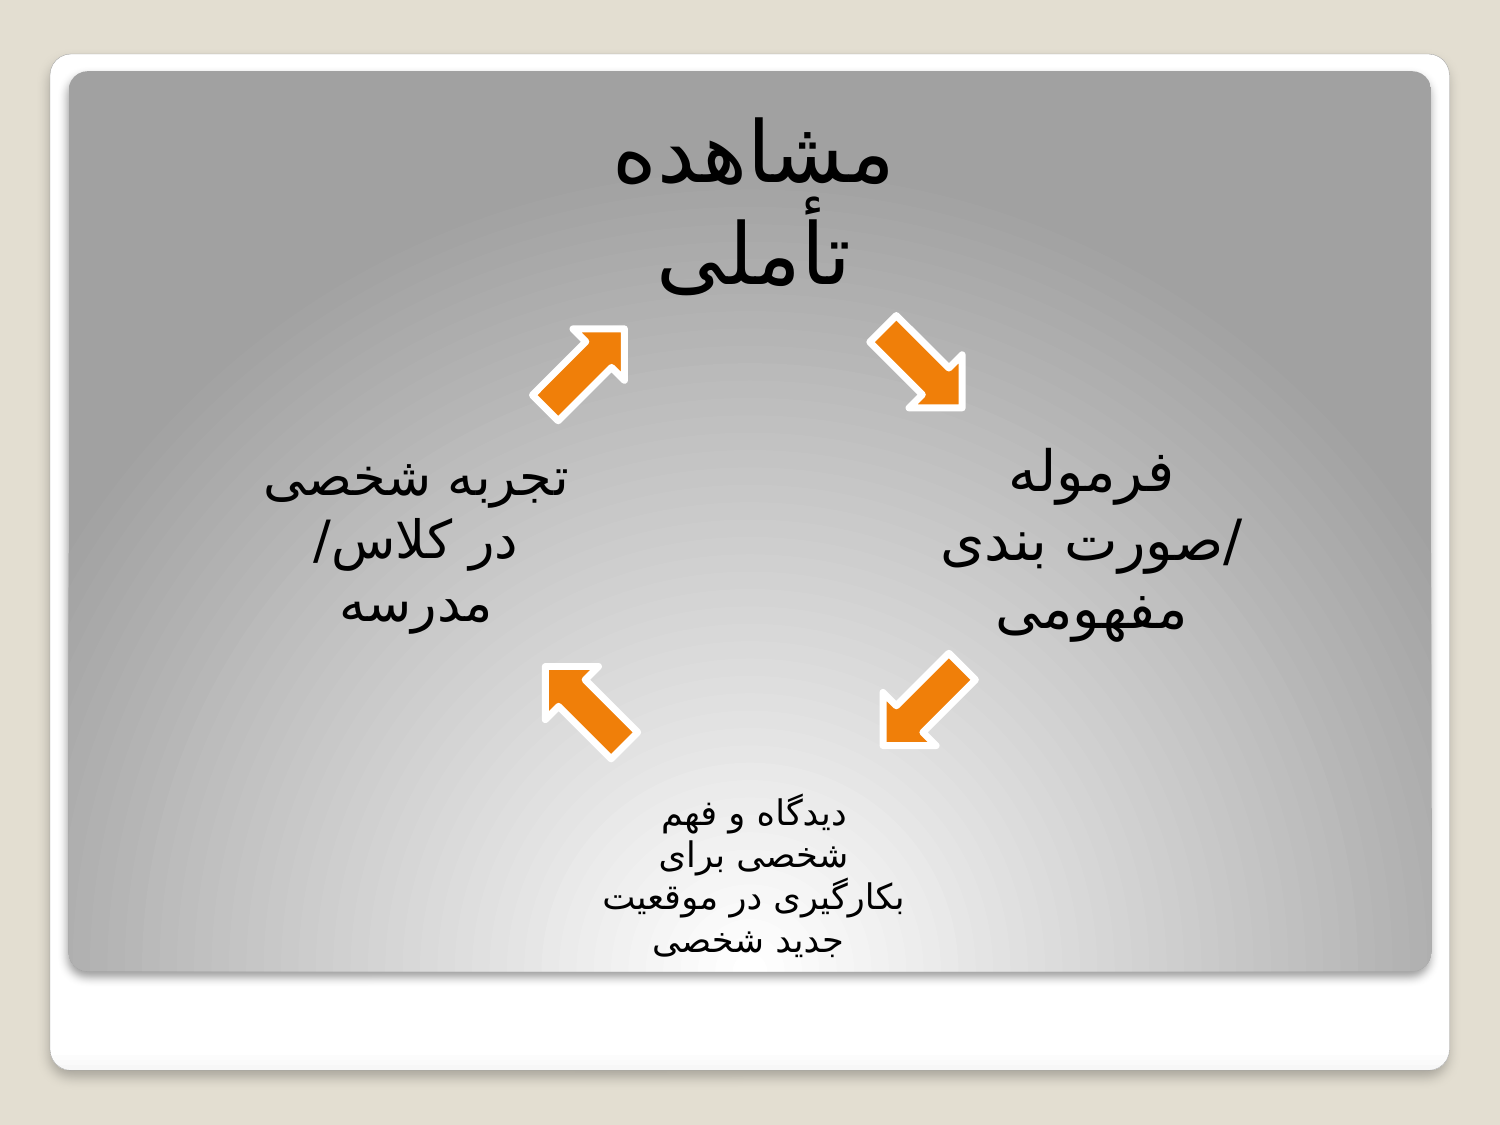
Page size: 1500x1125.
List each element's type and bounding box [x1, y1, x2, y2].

list [82, 86, 1426, 988]
